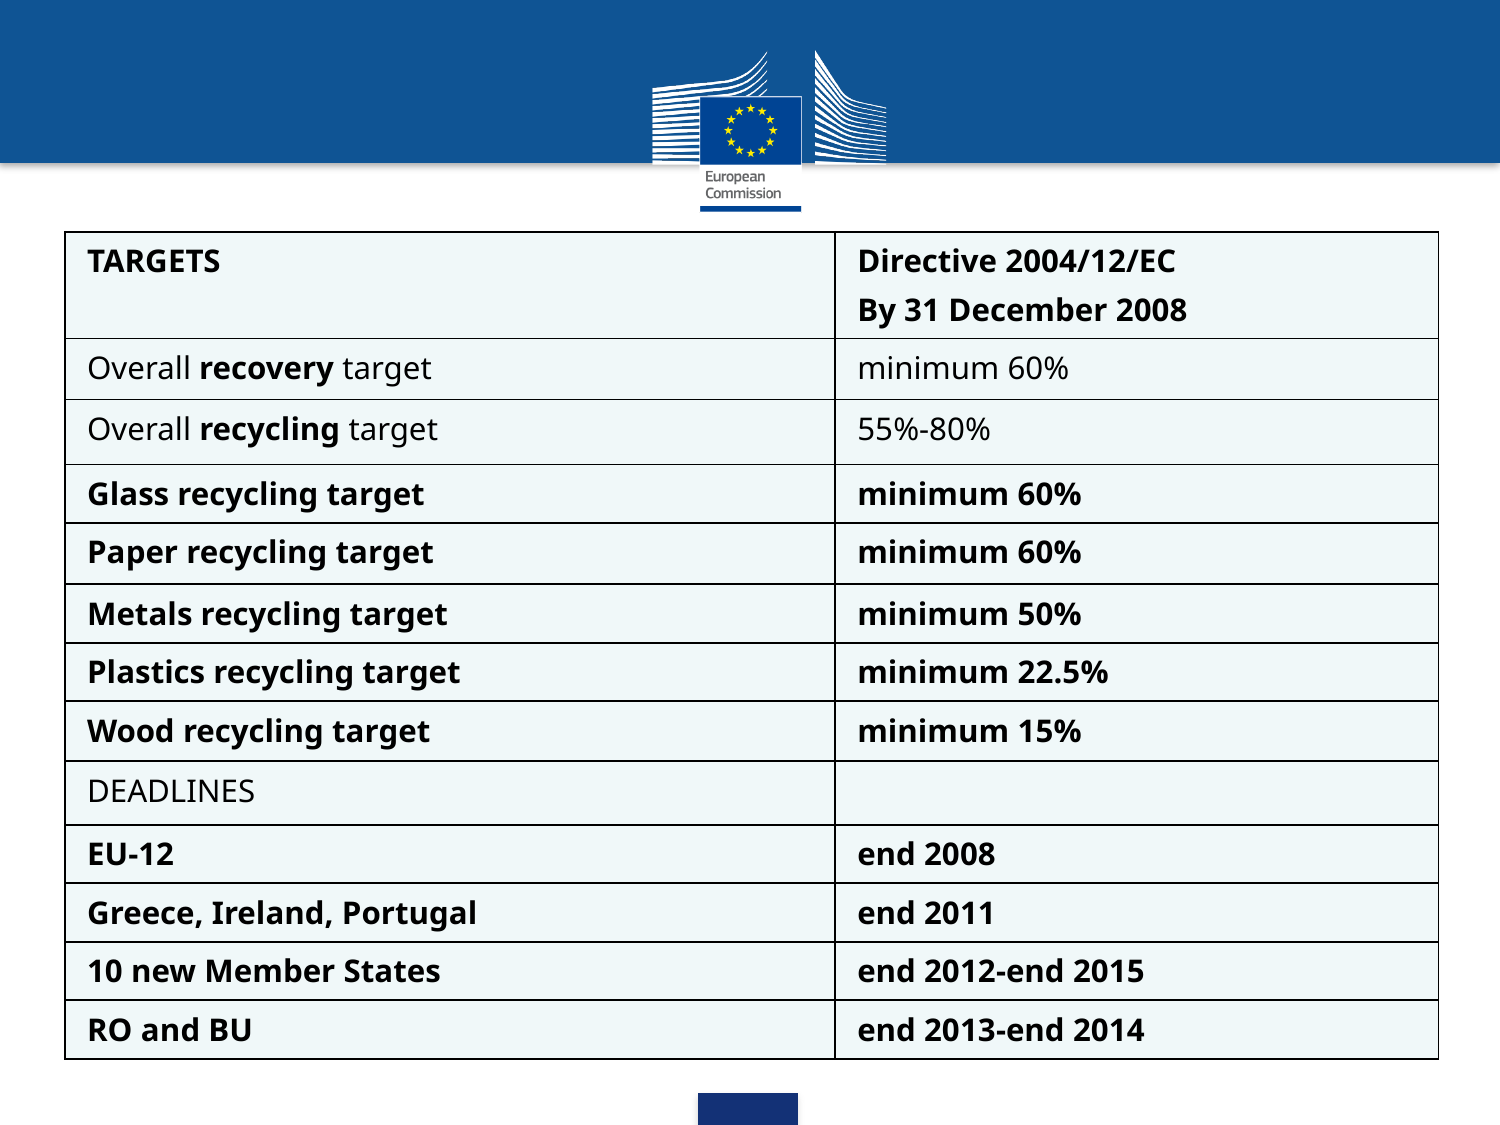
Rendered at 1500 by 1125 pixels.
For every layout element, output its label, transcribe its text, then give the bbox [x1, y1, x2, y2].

table_header TARGETS [66, 233, 834, 338]
table_cell minimum 22.5% [836, 644, 1438, 700]
table_cell RO and BU [66, 1001, 834, 1058]
table_cell Wood recycling target [66, 702, 834, 760]
table_cell minimum 60% [836, 339, 1438, 399]
table_cell end 2008 [836, 826, 1438, 882]
table_cell DEADLINES [66, 762, 834, 824]
table_cell 55%-80% [836, 400, 1438, 464]
table_cell Greece, Ireland, Portugal [66, 884, 834, 941]
table_cell Overall recovery target [66, 339, 834, 399]
table_cell 10 new Member States [66, 943, 834, 999]
table_cell minimum 60% [836, 524, 1438, 583]
table_cell minimum 60% [836, 465, 1438, 522]
table_cell minimum 50% [836, 585, 1438, 642]
table_cell Overall recycling target [66, 400, 834, 464]
table_cell EU-12 [66, 826, 834, 882]
table_cell end 2012-end 2015 [836, 943, 1438, 999]
table_cell end 2011 [836, 884, 1438, 941]
table_cell [836, 762, 1438, 824]
table_cell minimum 15% [836, 702, 1438, 760]
table_cell Glass recycling target [66, 465, 834, 522]
table_cell end 2013-end 2014 [836, 1001, 1438, 1058]
table_cell Plastics recycling target [66, 644, 834, 700]
table_cell Metals recycling target [66, 585, 834, 642]
table_header Directive 2004/12/EC By 31 December 2008 [836, 233, 1438, 338]
table_cell Paper recycling target [66, 524, 834, 583]
